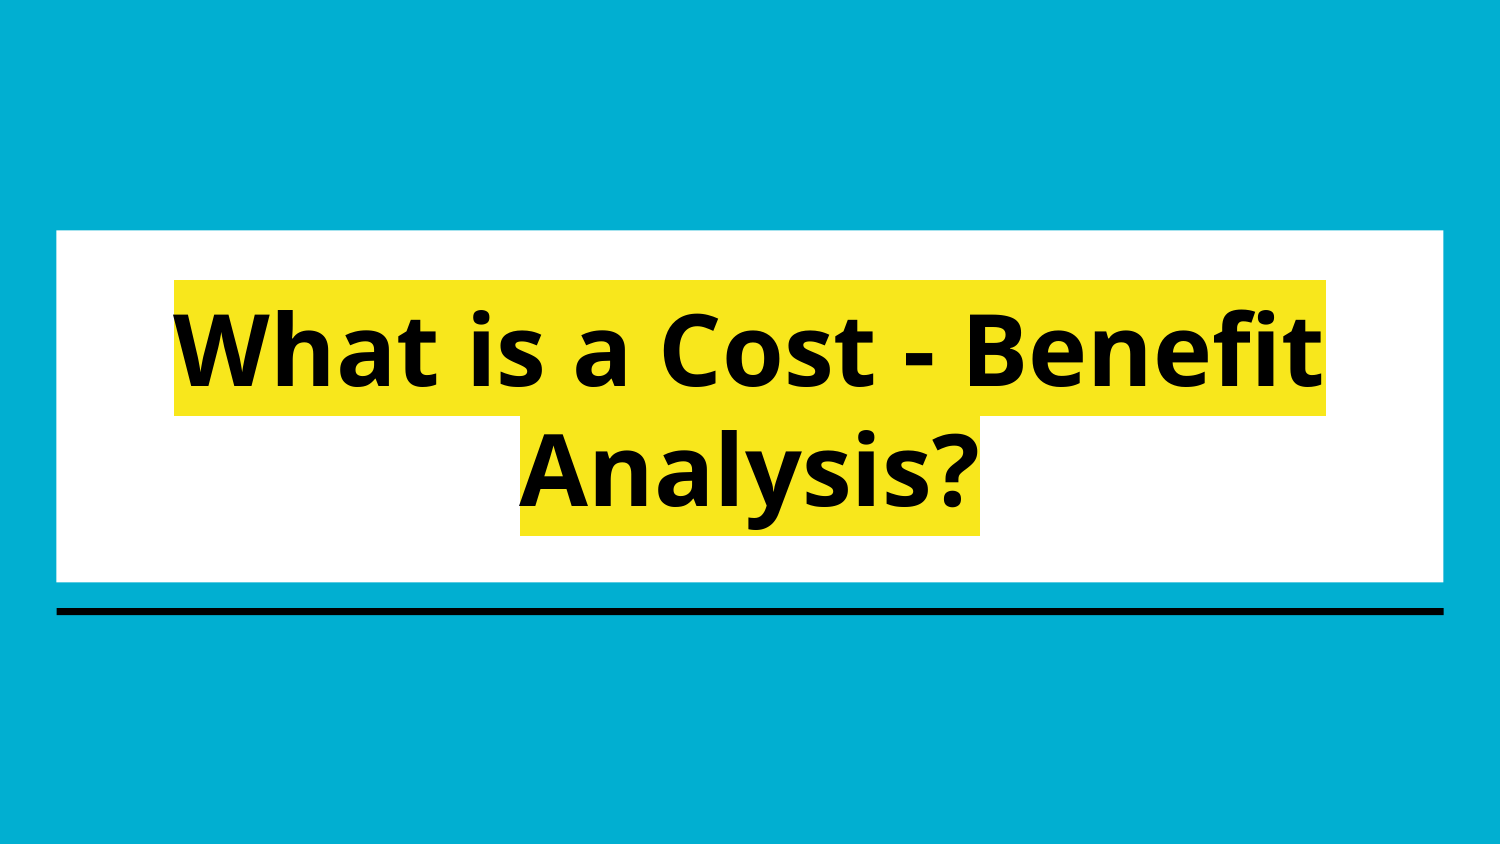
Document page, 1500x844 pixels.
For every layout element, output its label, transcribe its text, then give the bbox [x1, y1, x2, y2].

title What is a Cost - Benefit Analysis? [56, 230, 1444, 583]
